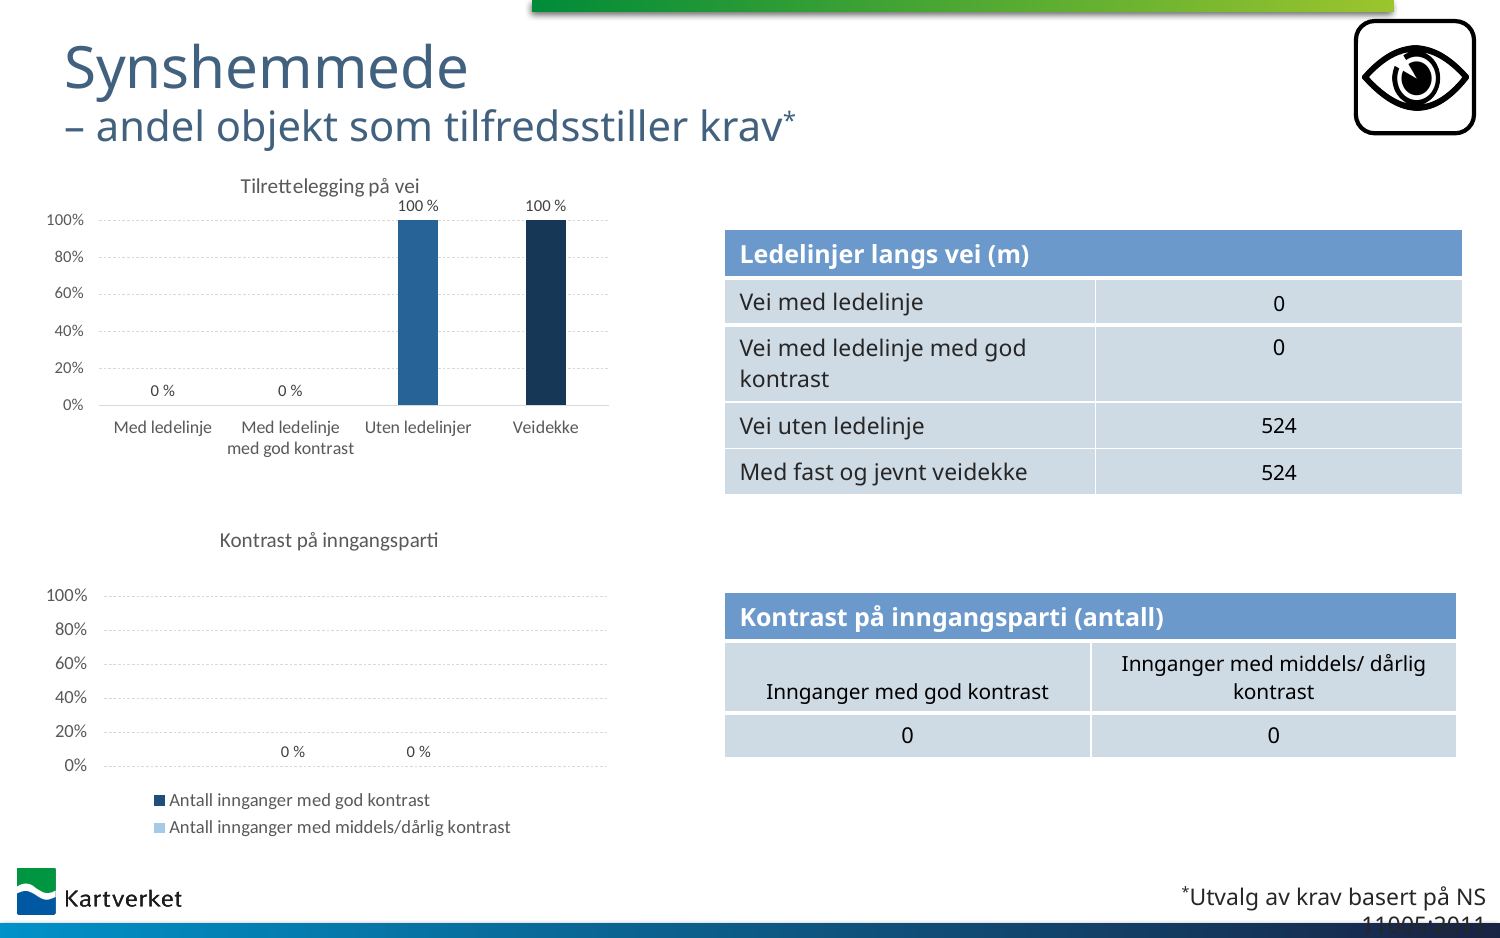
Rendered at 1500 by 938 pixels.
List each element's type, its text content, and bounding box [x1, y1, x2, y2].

table_header Kontrast på inngangsparti (antall) [725, 593, 1456, 639]
table_cell Innganger med god kontrast [725, 643, 1090, 711]
table_cell Vei med ledelinje [725, 280, 1095, 323]
picture [41, 166, 619, 492]
table_cell Vei uten ledelinje [725, 403, 1095, 448]
table_cell 524 [1096, 403, 1462, 448]
table_cell 0 [725, 715, 1090, 757]
table_cell 0 [1092, 715, 1456, 757]
text_box *Utvalg av krav basert på NS 11005:2011 [1068, 873, 1500, 938]
table_header Ledelinjer langs vei (m) [725, 230, 1462, 276]
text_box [1355, 20, 1475, 134]
picture [41, 520, 618, 846]
table_cell 0 [1096, 280, 1462, 323]
table_cell Innganger med middels/ dårlig kontrast [1092, 643, 1456, 711]
text_box Synshemmede – andel objekt som tilfredsstiller krav* [49, 24, 1431, 158]
table_cell Vei med ledelinje med god kontrast [725, 327, 1095, 401]
table_cell Med fast og jevnt veidekke [725, 449, 1095, 494]
table_cell 0 [1096, 327, 1462, 401]
table_cell 524 [1096, 449, 1462, 494]
